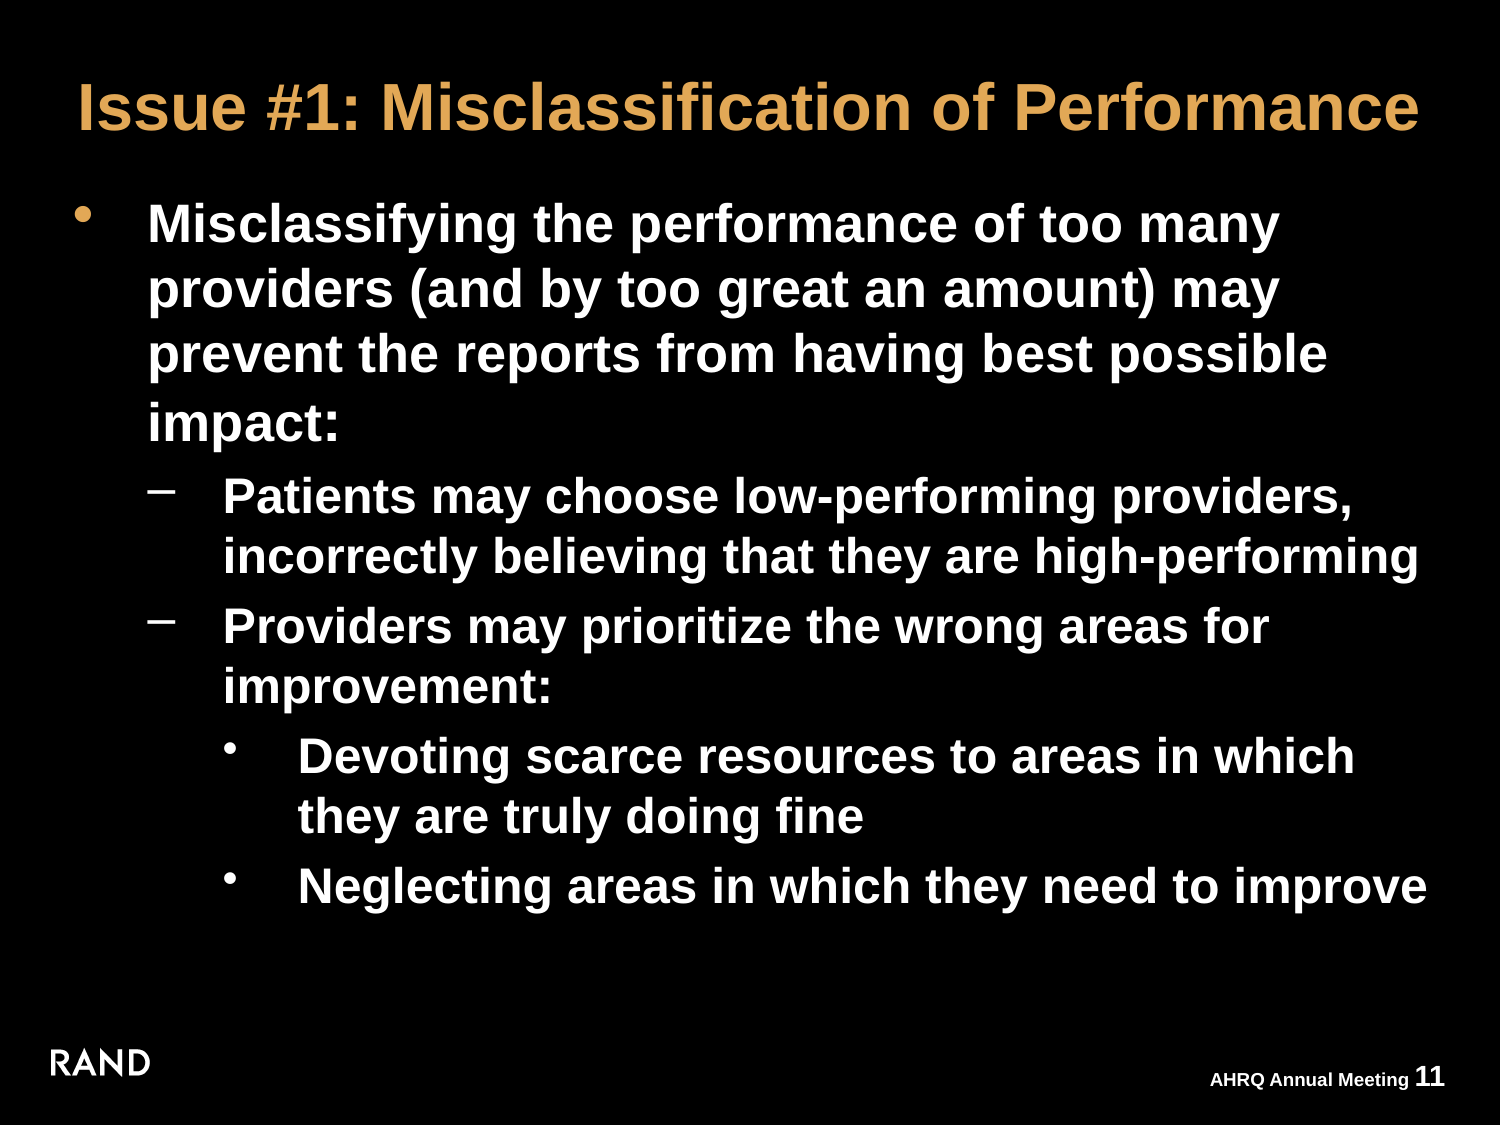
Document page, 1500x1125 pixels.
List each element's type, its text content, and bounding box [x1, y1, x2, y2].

title Issue #1: Misclassification of Performance [0, 63, 1500, 165]
list Misclassifying the performance of too many providers (and by too great an amount) may prevent the reports from having best possible impact: Patients may choose low-performing providers, incorrectly believing that they are high-performing Providers may prioritize the wrong areas for improvement: Devoting scarce resources to areas in which they are truly doing fine Neglecting areas in which they need to improve [72, 188, 1462, 1059]
picture [50, 1046, 151, 1077]
